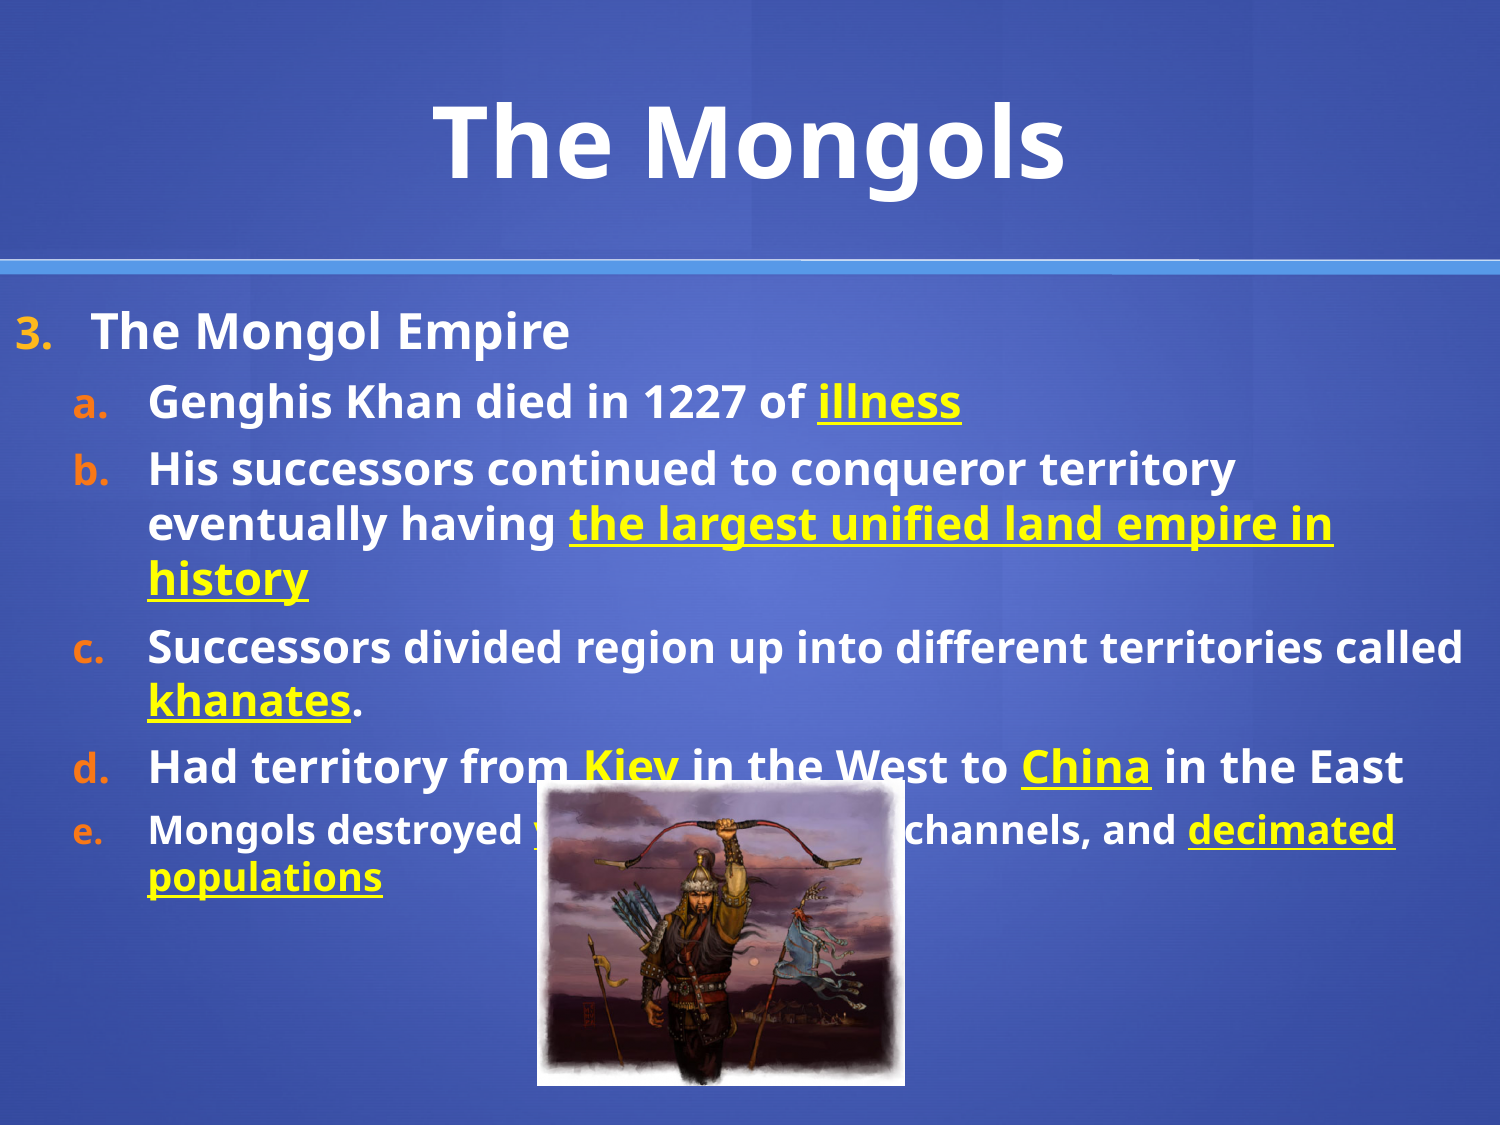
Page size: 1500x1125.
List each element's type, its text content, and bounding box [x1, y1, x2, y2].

picture [536, 779, 906, 1087]
list The Mongol Empire Genghis Khan died in 1227 of illness His successors continued to conqueror territory eventually having the largest unified land empire in history Successors divided region up into different territories called khanates. Had territory from Kiev in the West to China in the East Mongols destroyed villages, irrigation channels, and decimated populations [0, 292, 1500, 1086]
title The Mongols [75, 45, 1425, 233]
